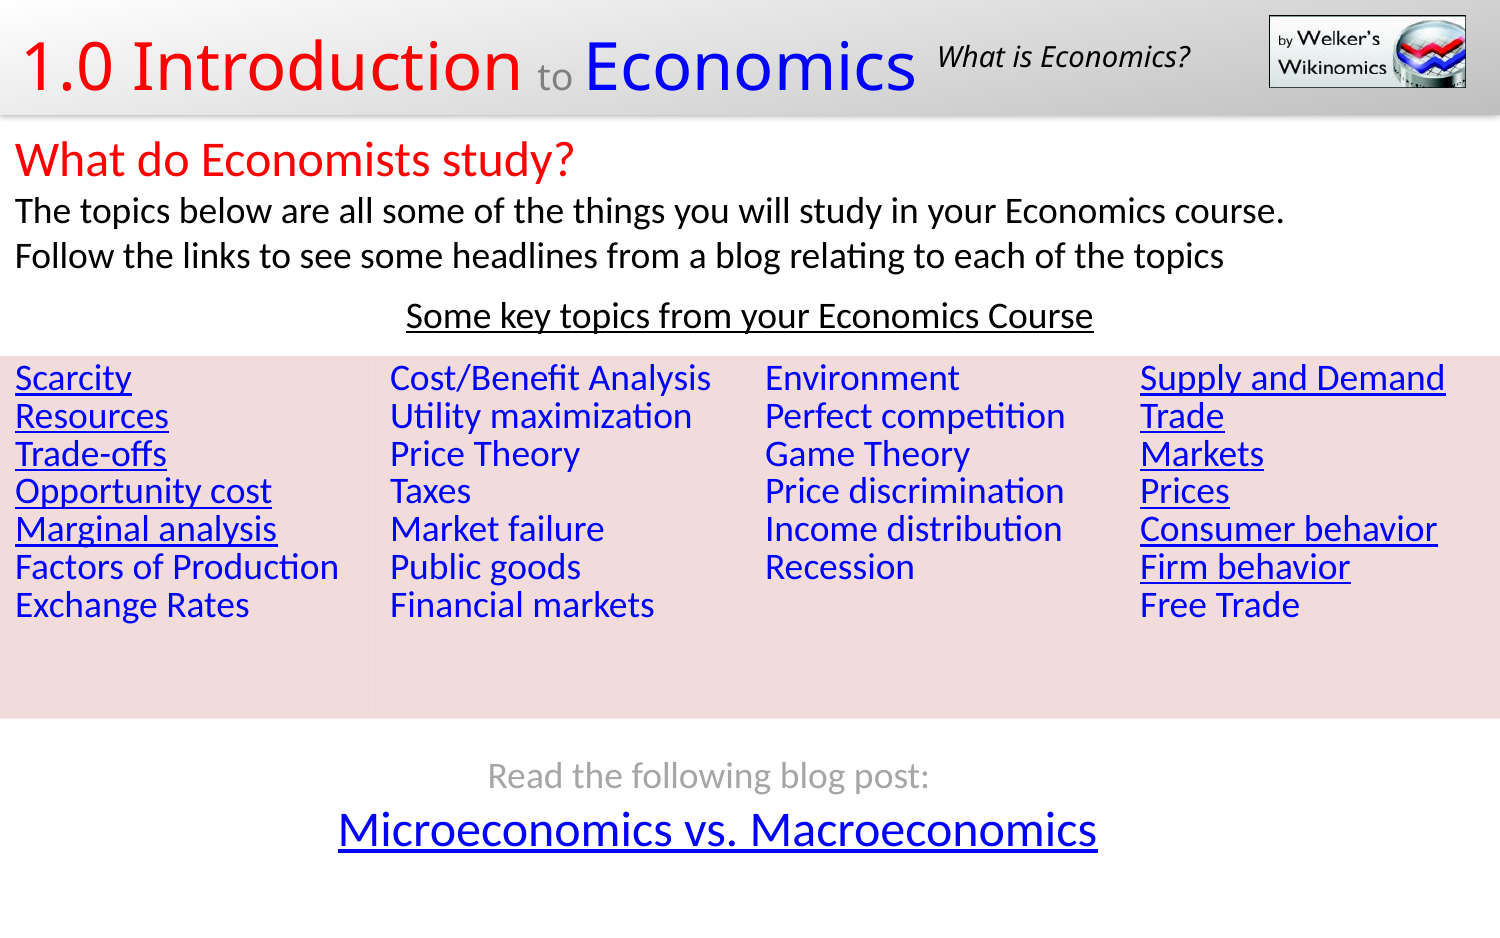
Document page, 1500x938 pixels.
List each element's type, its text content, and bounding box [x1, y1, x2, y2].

table_cell Supply and Demand Trade Markets Prices Consumer behavior Firm behavior Free Trade [1125, 356, 1500, 719]
table_cell Environment Perfect competition Game Theory Price discrimination Income distribution Recession [750, 356, 1125, 719]
picture [1269, 15, 1466, 88]
table_cell Scarcity Resources Trade-offs Opportunity cost Marginal analysis Factors of Production Exchange Rates [0, 356, 375, 719]
text_box Read the following blog post: Microeconomics vs. Macroeconomics [136, 743, 1299, 864]
text_box What is Economics? [827, 31, 1300, 81]
table_header Some key topics from your Economics Course [0, 294, 1500, 356]
table_cell Cost/Benefit Analysis Utility maximization Price Theory Taxes Market failure Public goods Financial markets [375, 356, 750, 719]
text_box What do Economists study? The topics below are all some of the things you will study in your Economics course. Follow the links to see some headlines from a blog relating to each of the topics [0, 118, 1388, 284]
